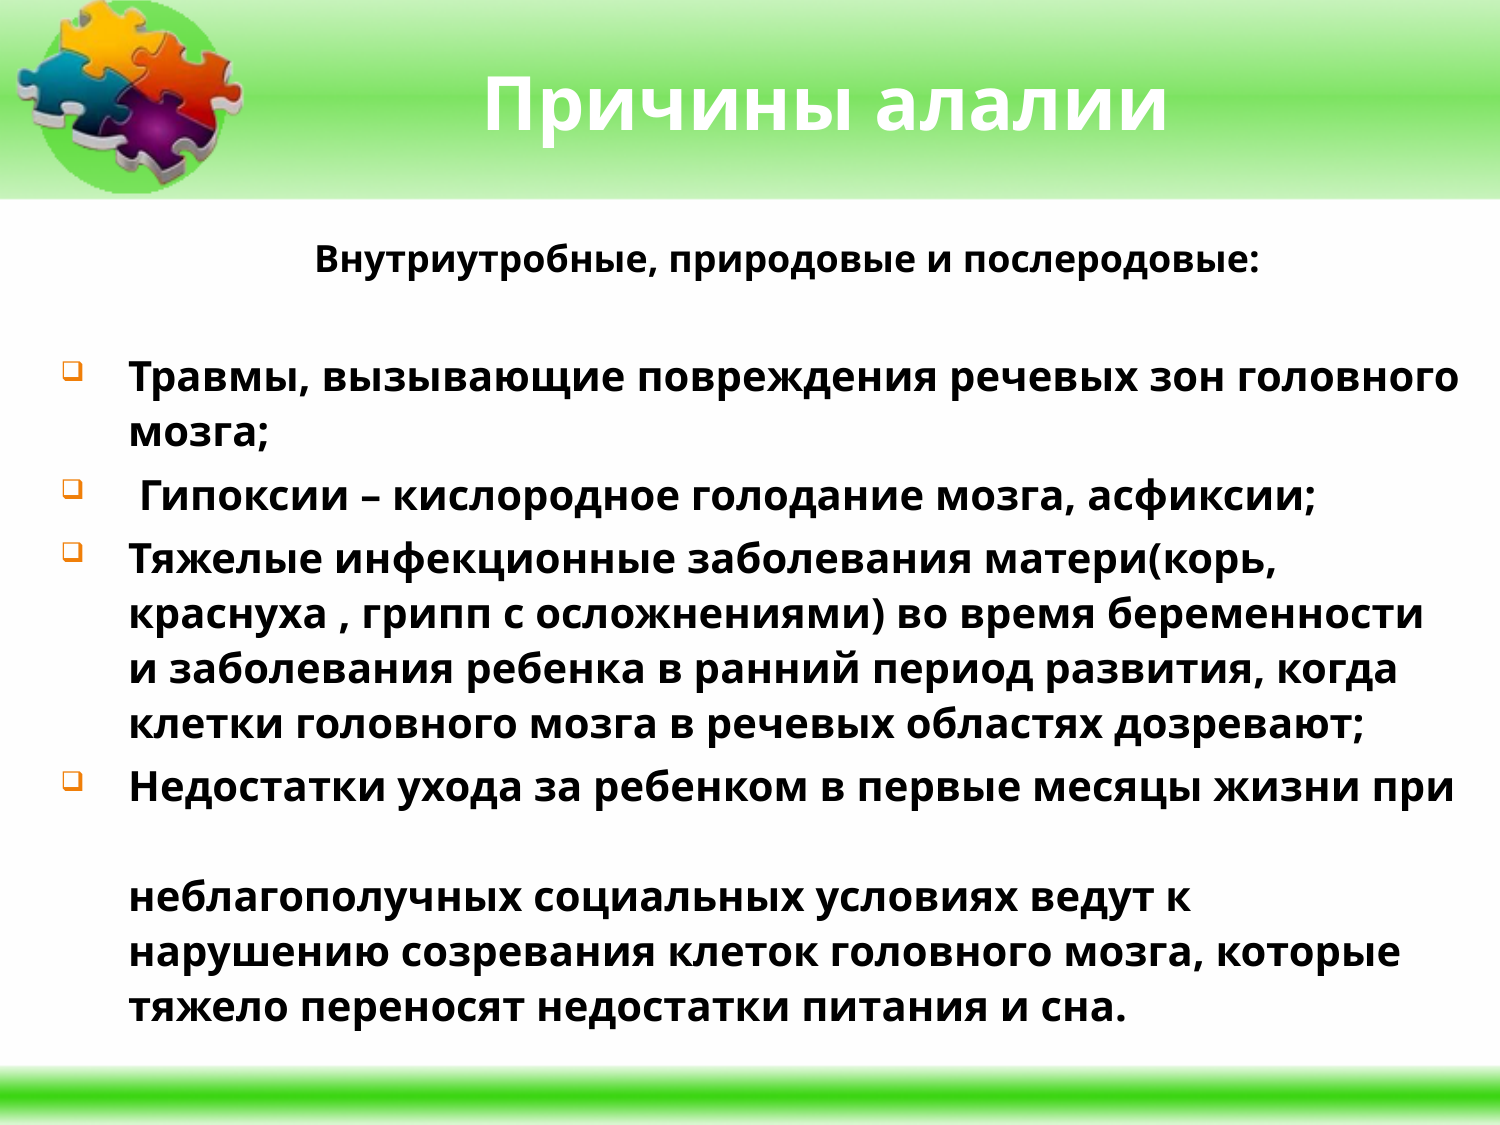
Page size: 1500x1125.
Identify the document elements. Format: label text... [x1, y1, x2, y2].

picture [0, 0, 1500, 1125]
title Причины алалии [199, 35, 1454, 166]
list Внутриутробные, природовые и послеродовые: Травмы, вызывающие повреждения речевых зон головного мозга; Гипоксии – кислородное голодание мозга, асфиксии; Тяжелые инфекционные заболевания матери(корь, краснуха , грипп с осложнениями) во время беременности и заболевания ребенка в ранний период развития, когда клетки головного мозга в речевых областях дозревают; Недостатки ухода за ребенком в первые месяцы жизни при неблагополучных социальных условиях ведут к нарушению созревания клеток головного мозга, которые тяжело переносят недостатки питания и сна. [23, 222, 1477, 1067]
